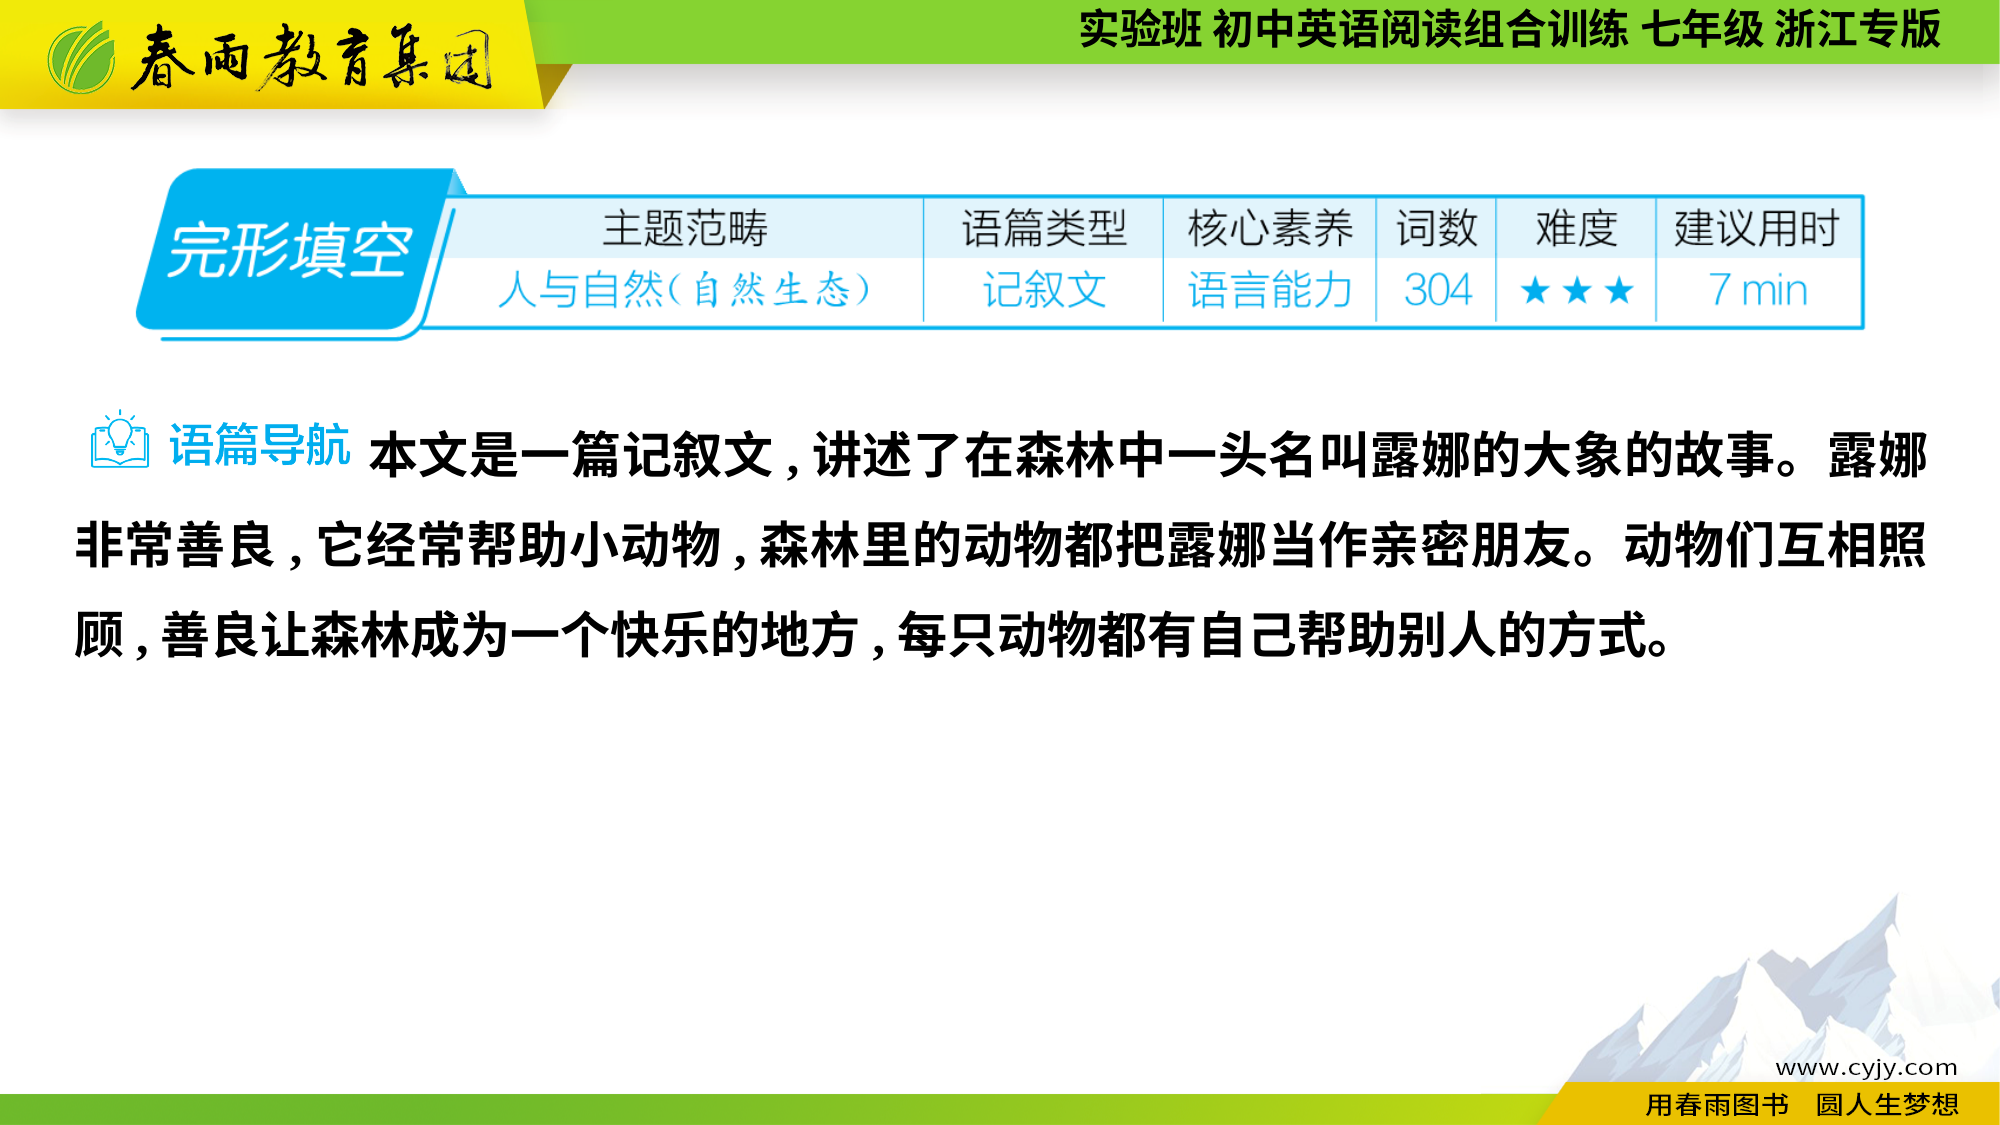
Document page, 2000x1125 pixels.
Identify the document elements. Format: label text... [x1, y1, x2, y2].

picture [0, 0, 2000, 1125]
list 本文是一篇记叙文,讲述了在森林中一头名叫露娜的大象的故事。露娜非常善良,它经常帮助小动物,森林里的动物都把露娜当作亲密朋友。动物们互相照顾,善良让森林成为一个快乐的地方,每只动物都有自己帮助别人的方式。 [59, 385, 1944, 662]
